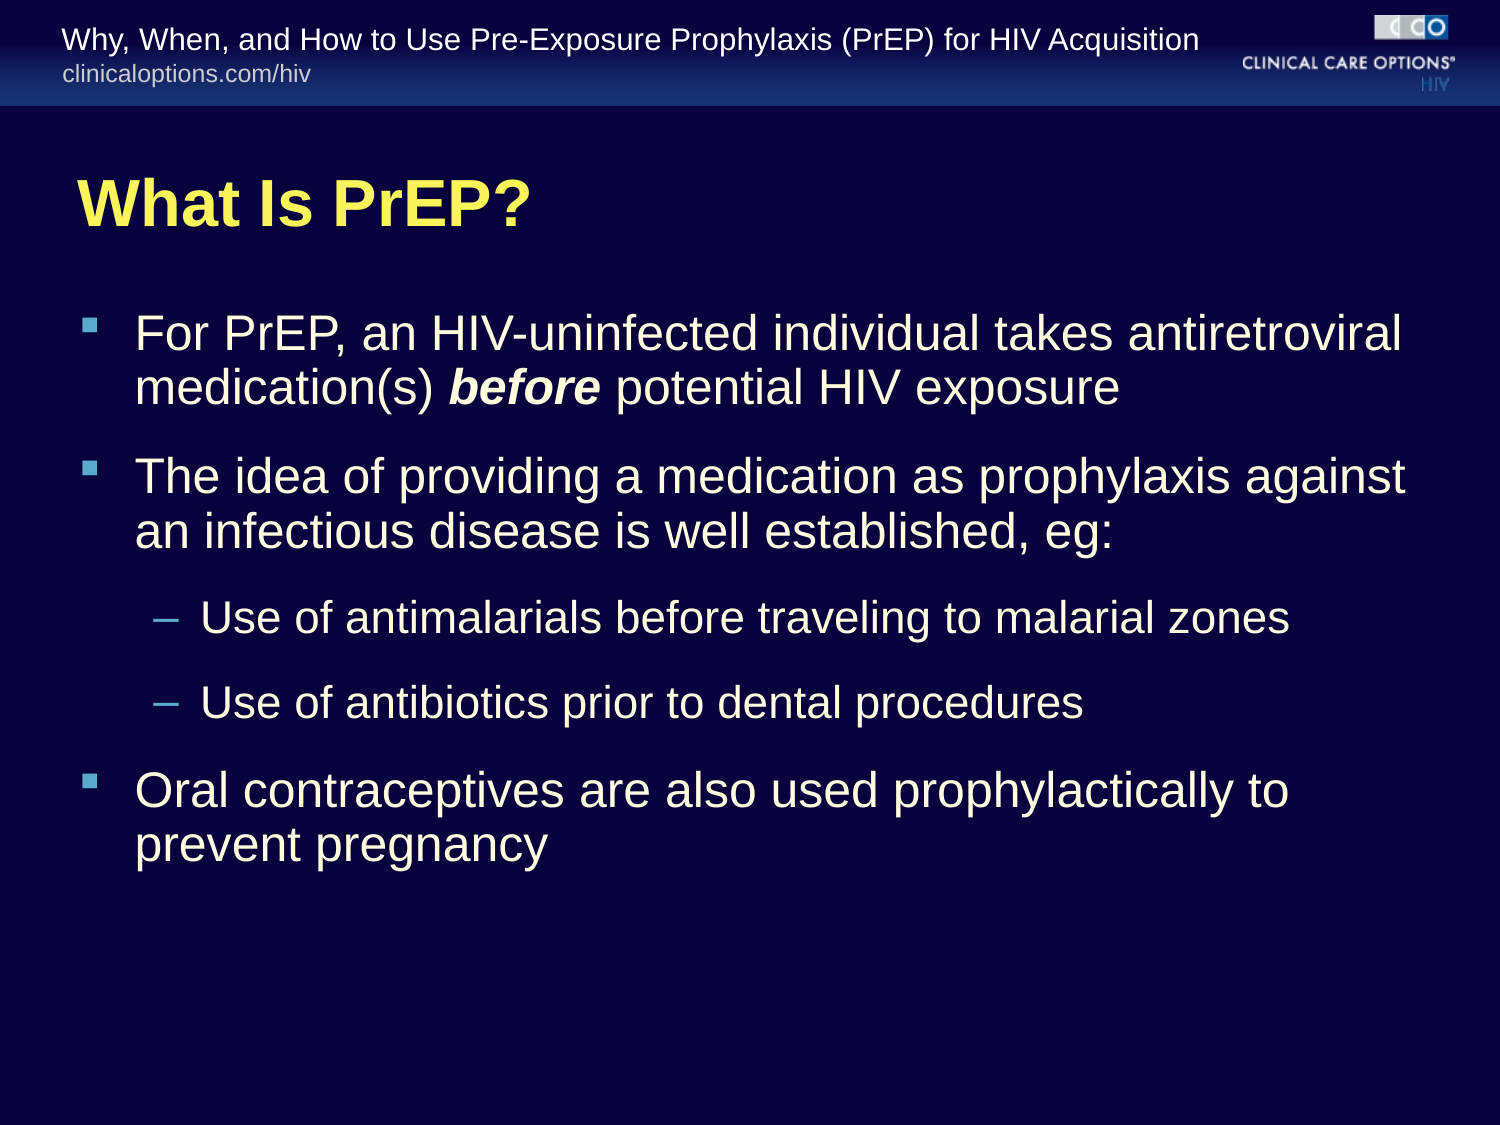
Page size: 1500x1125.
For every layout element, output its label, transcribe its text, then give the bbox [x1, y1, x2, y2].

picture [1243, 15, 1455, 91]
title What Is PrEP? [62, 109, 1452, 291]
list For PrEP, an HIV-uninfected individual takes antiretroviral medication(s) before potential HIV exposure The idea of providing a medication as prophylaxis against an infectious disease is well established, eg: Use of antimalarials before traveling to malarial zones Use of antibiotics prior to dental procedures Oral contraceptives are also used prophylactically to prevent pregnancy [63, 299, 1451, 1047]
